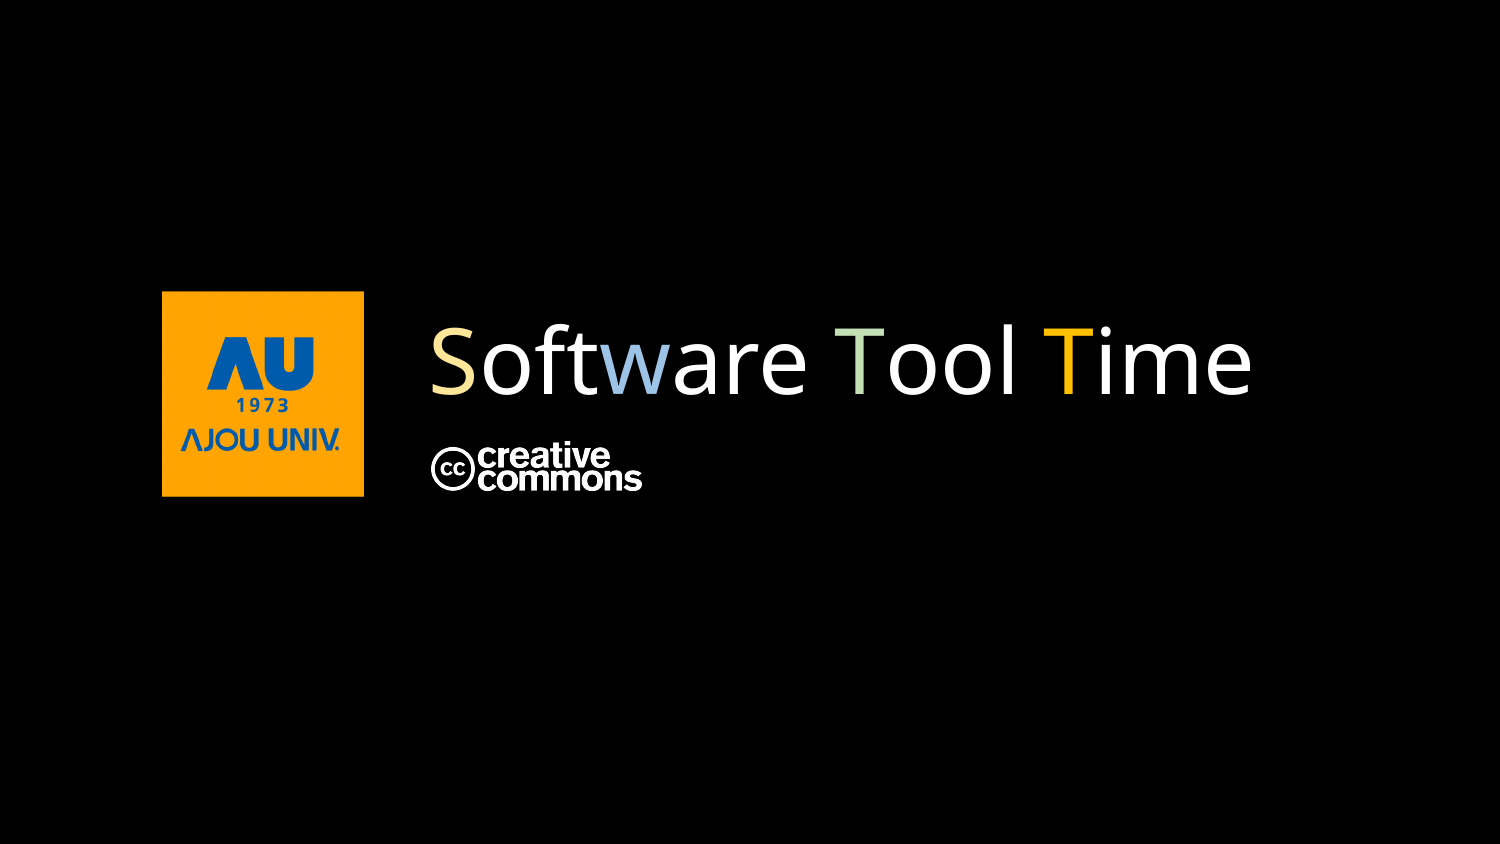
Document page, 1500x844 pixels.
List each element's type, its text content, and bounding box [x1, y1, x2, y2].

text_box Software Tool Time [414, 295, 1338, 421]
picture [430, 440, 643, 492]
picture [162, 291, 364, 497]
